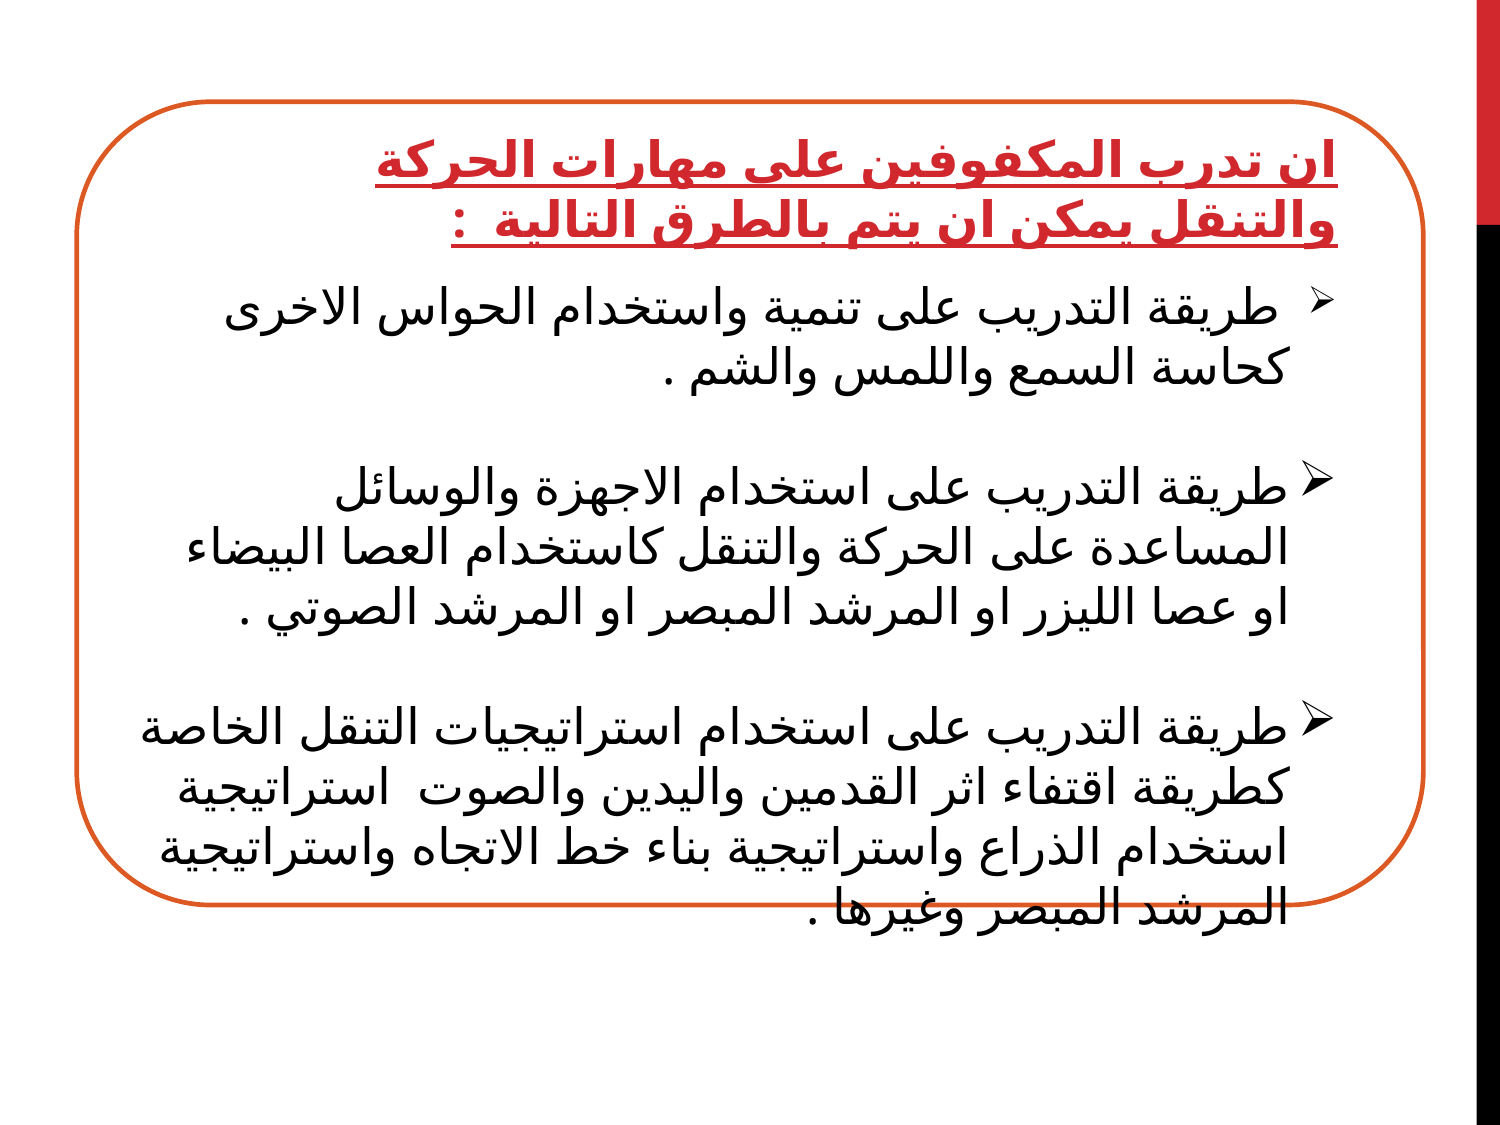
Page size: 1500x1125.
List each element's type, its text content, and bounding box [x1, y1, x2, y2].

text_box ان تدرب المكفوفين على مهارات الحركة والتنقل يمكن ان يتم بالطرق التالية : [159, 119, 1353, 315]
text_box [74, 99, 1426, 892]
text_box طريقة التدريب على تنمية واستخدام الحواس الاخرى كحاسة السمع واللمس والشم . طريقة التدريب على استخدام الاجهزة والوسائل المساعدة على الحركة والتنقل كاستخدام العصا البيضاء او عصا الليزر او المرشد المبصر او المرشد الصوتي . طريقة التدريب على استخدام استراتيجيات التنقل الخاصة كطريقة اقتفاء اثر القدمين واليدين والصوت استراتيجية استخدام الذراع واستراتيجية بناء خط الاتجاه واستراتيجية المرشد المبصر وغيرها . [123, 267, 1353, 942]
